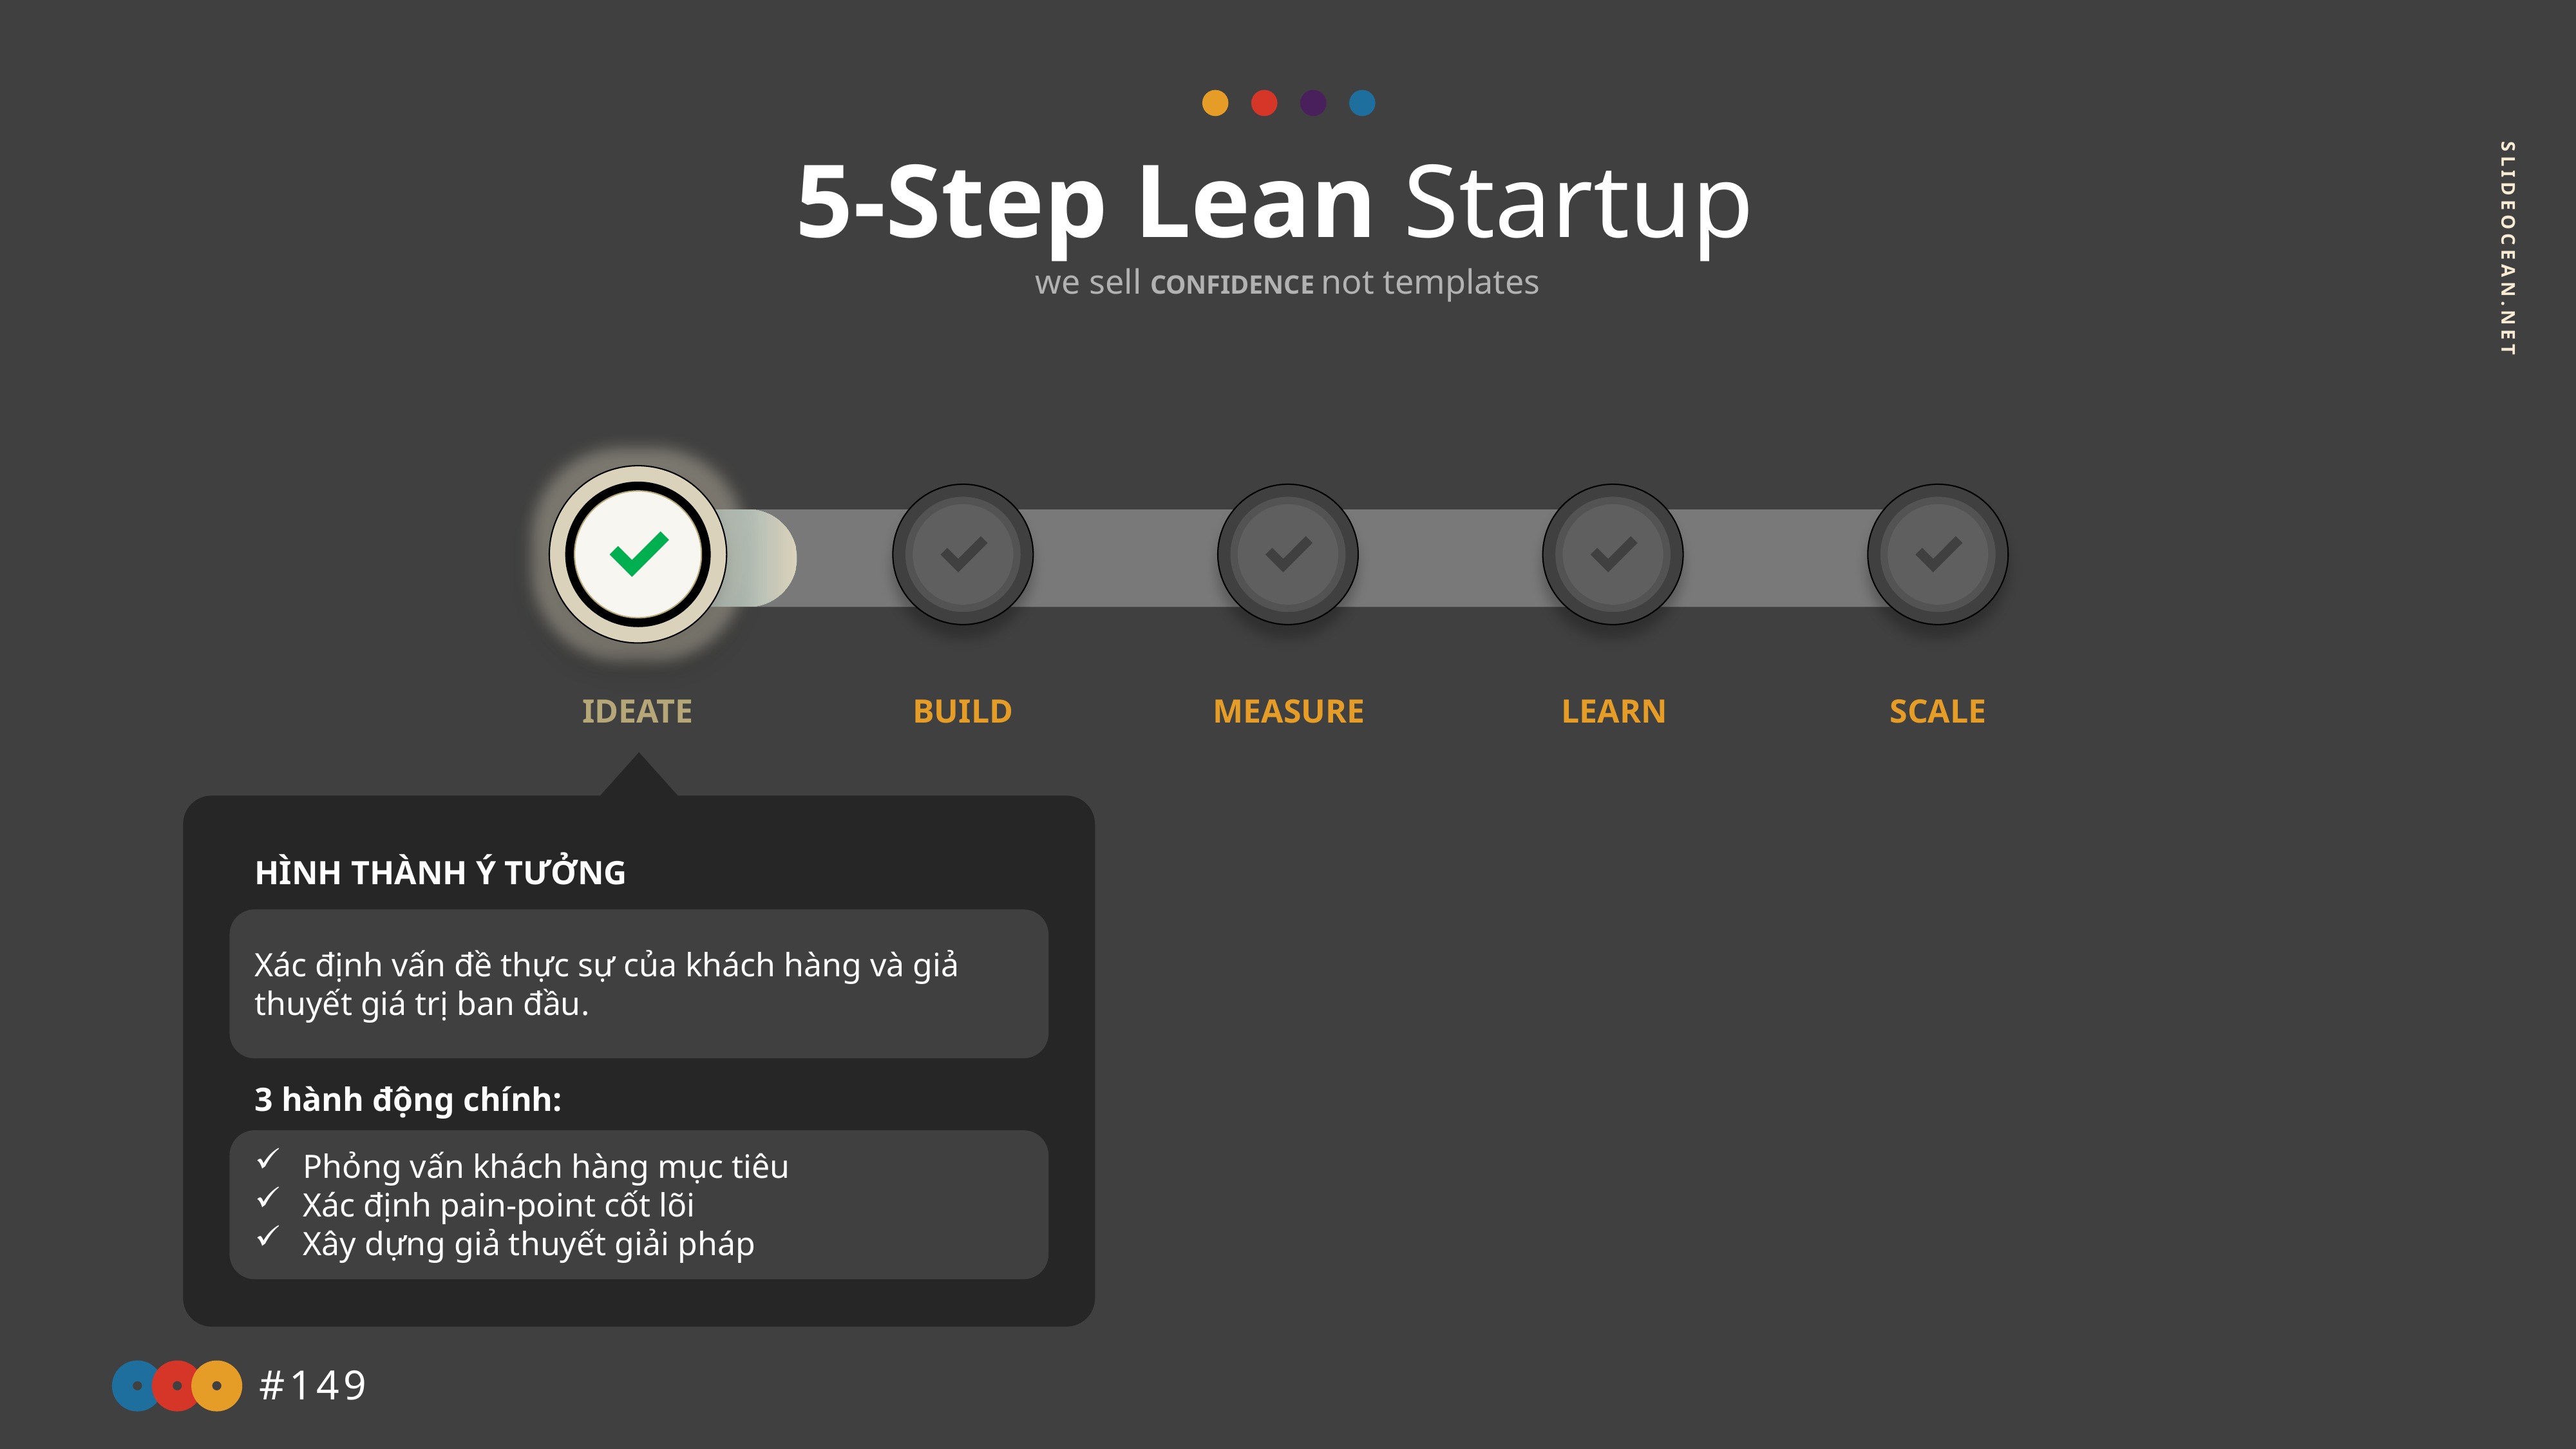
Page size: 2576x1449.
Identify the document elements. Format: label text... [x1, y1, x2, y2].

text_box we sell CONFIDENCE not templates [1026, 255, 1550, 306]
text_box BUILD [791, 686, 1117, 734]
text_box [754, 508, 892, 608]
text_box [1348, 89, 1377, 117]
text_box 5-Step Lean Startup [786, 131, 1790, 263]
text_box #149 [259, 1359, 1142, 1408]
text_box [1359, 508, 1542, 608]
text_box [1867, 484, 2009, 625]
text_box LEARN [1443, 686, 1766, 734]
text_box [1201, 89, 1230, 117]
text_box [1684, 508, 1867, 608]
text_box [747, 508, 799, 608]
text_box [1034, 508, 1217, 608]
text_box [1542, 484, 1684, 625]
text_box IDEATE [467, 686, 791, 734]
text_box [1299, 89, 1328, 117]
text_box MEASURE [1117, 686, 1443, 734]
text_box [1217, 484, 1359, 625]
text_box [1250, 89, 1279, 117]
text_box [182, 752, 1095, 1327]
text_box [549, 465, 727, 643]
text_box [892, 484, 1034, 625]
text_box SCALE [1766, 686, 2110, 734]
